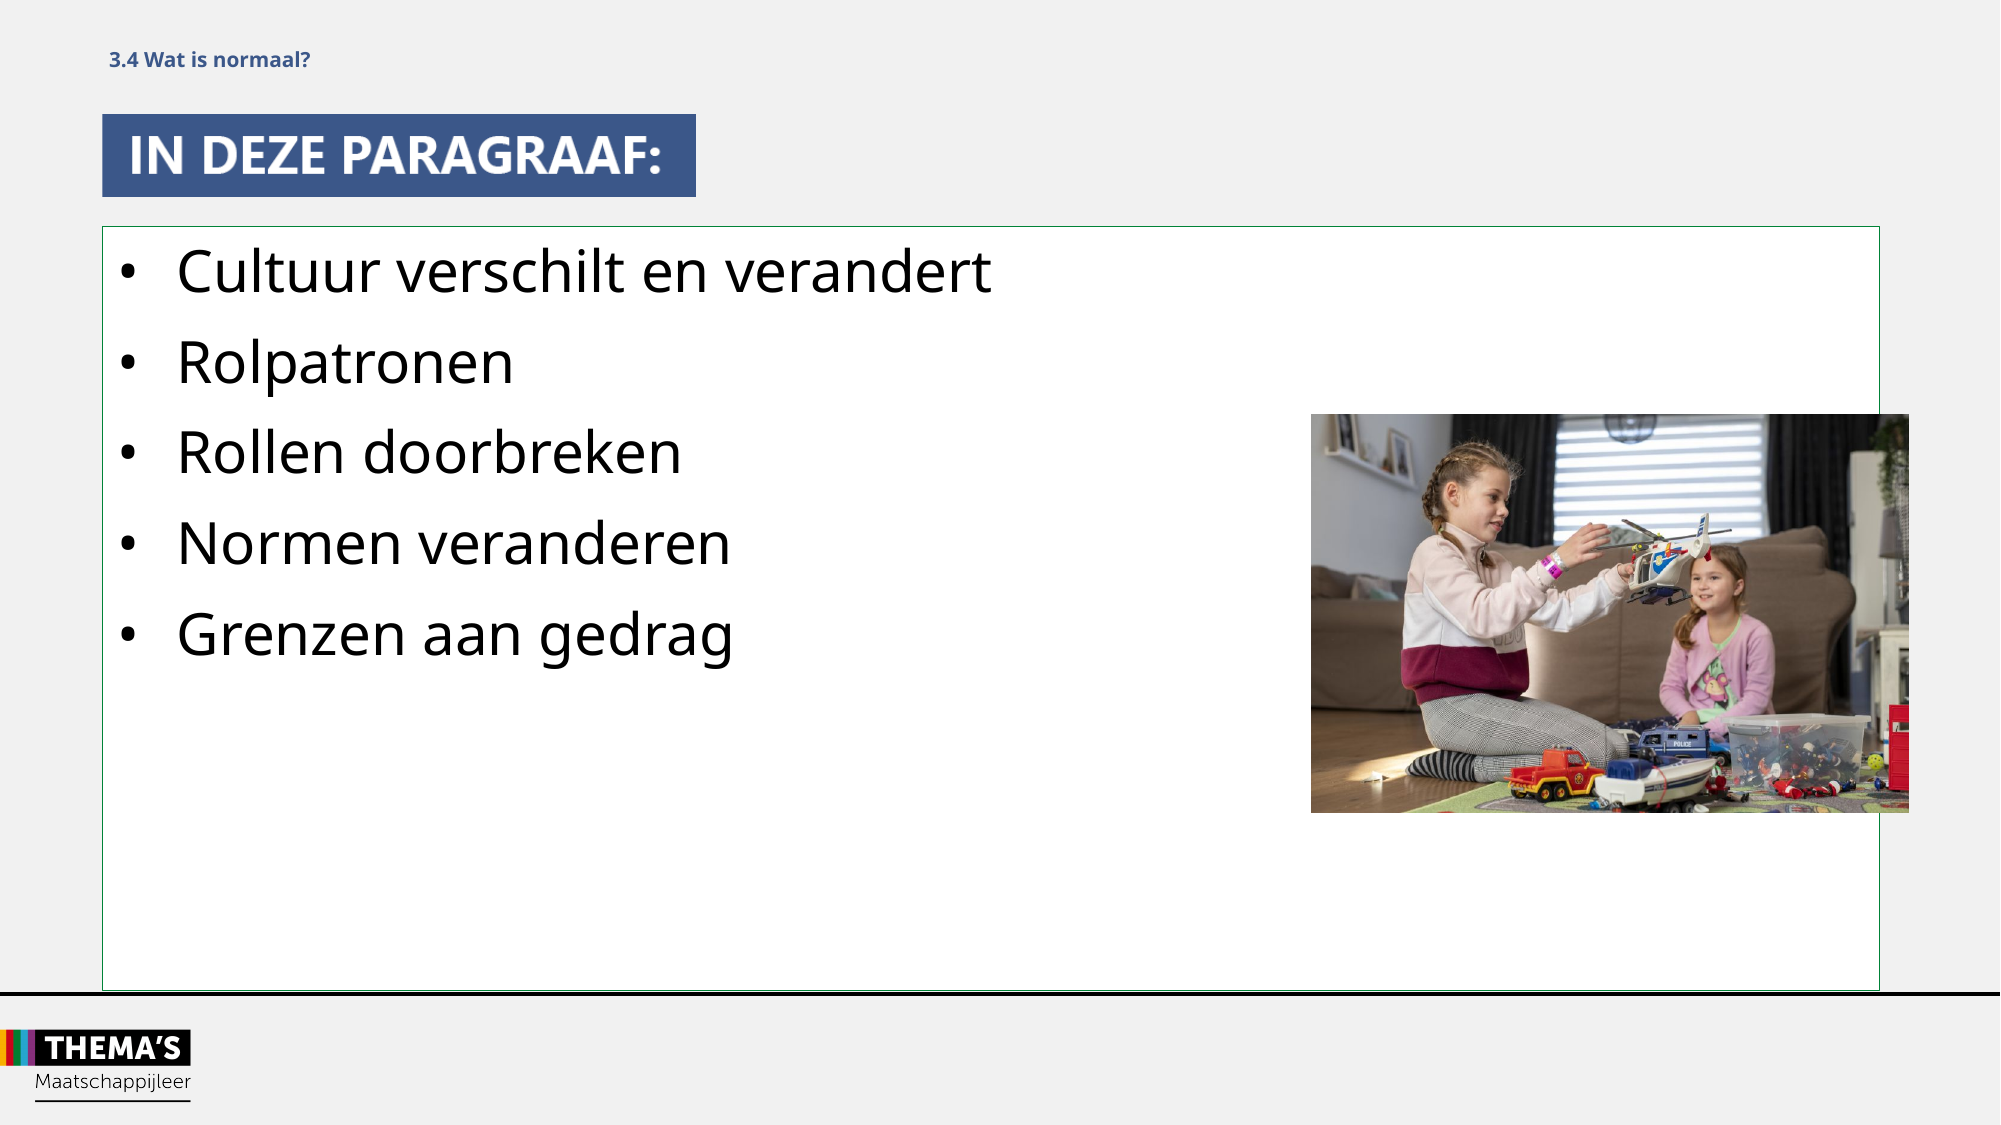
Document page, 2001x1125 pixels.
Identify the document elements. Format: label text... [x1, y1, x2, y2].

picture [1311, 414, 1909, 813]
picture [0, 993, 203, 1125]
list 3.4 Wat is normaal? [94, 33, 941, 88]
list • Cultuur verschilt en verandert • Rolpatronen • Rollen doorbreken • Normen veranderen • Grenzen aan gedrag [102, 226, 1880, 991]
